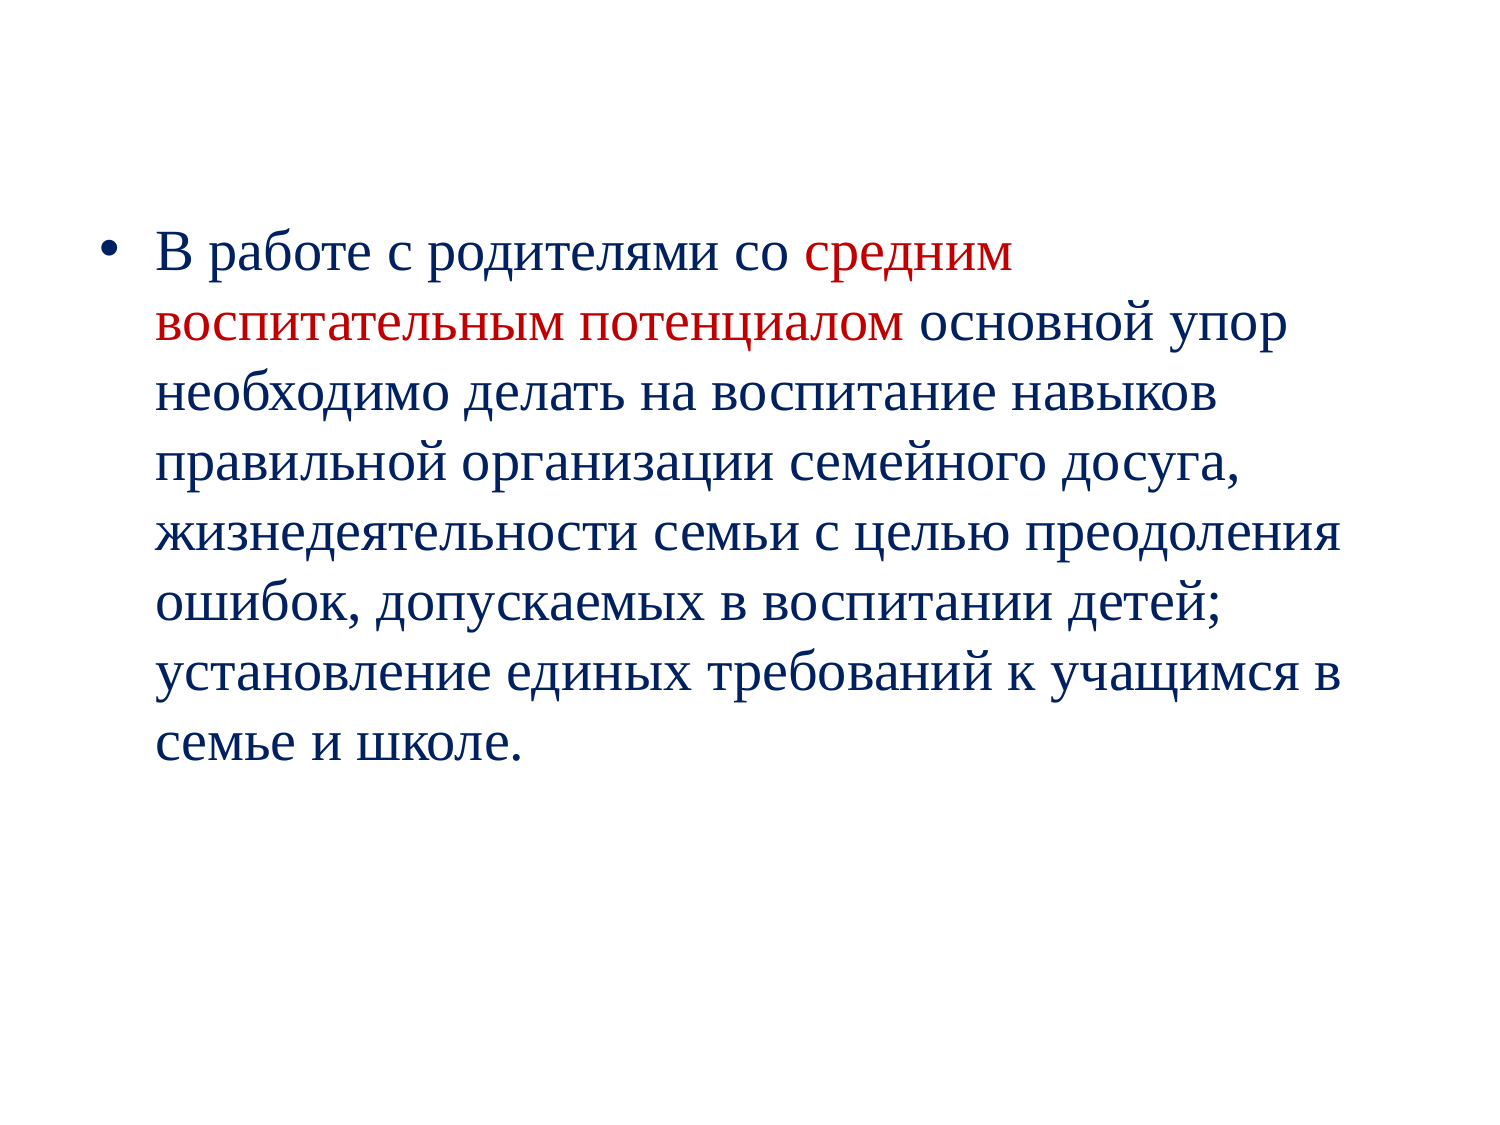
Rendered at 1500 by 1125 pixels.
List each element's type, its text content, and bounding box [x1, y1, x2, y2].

list В работе с родителями со средним воспитательным потенциалом основной упор необходимо делать на воспитание навыков правильной организации семейного досуга, жизнедеятельности семьи с целью преодоления ошибок, допускаемых в воспитании детей; установление единых требований к учащимся в семье и школе. [84, 204, 1425, 1005]
